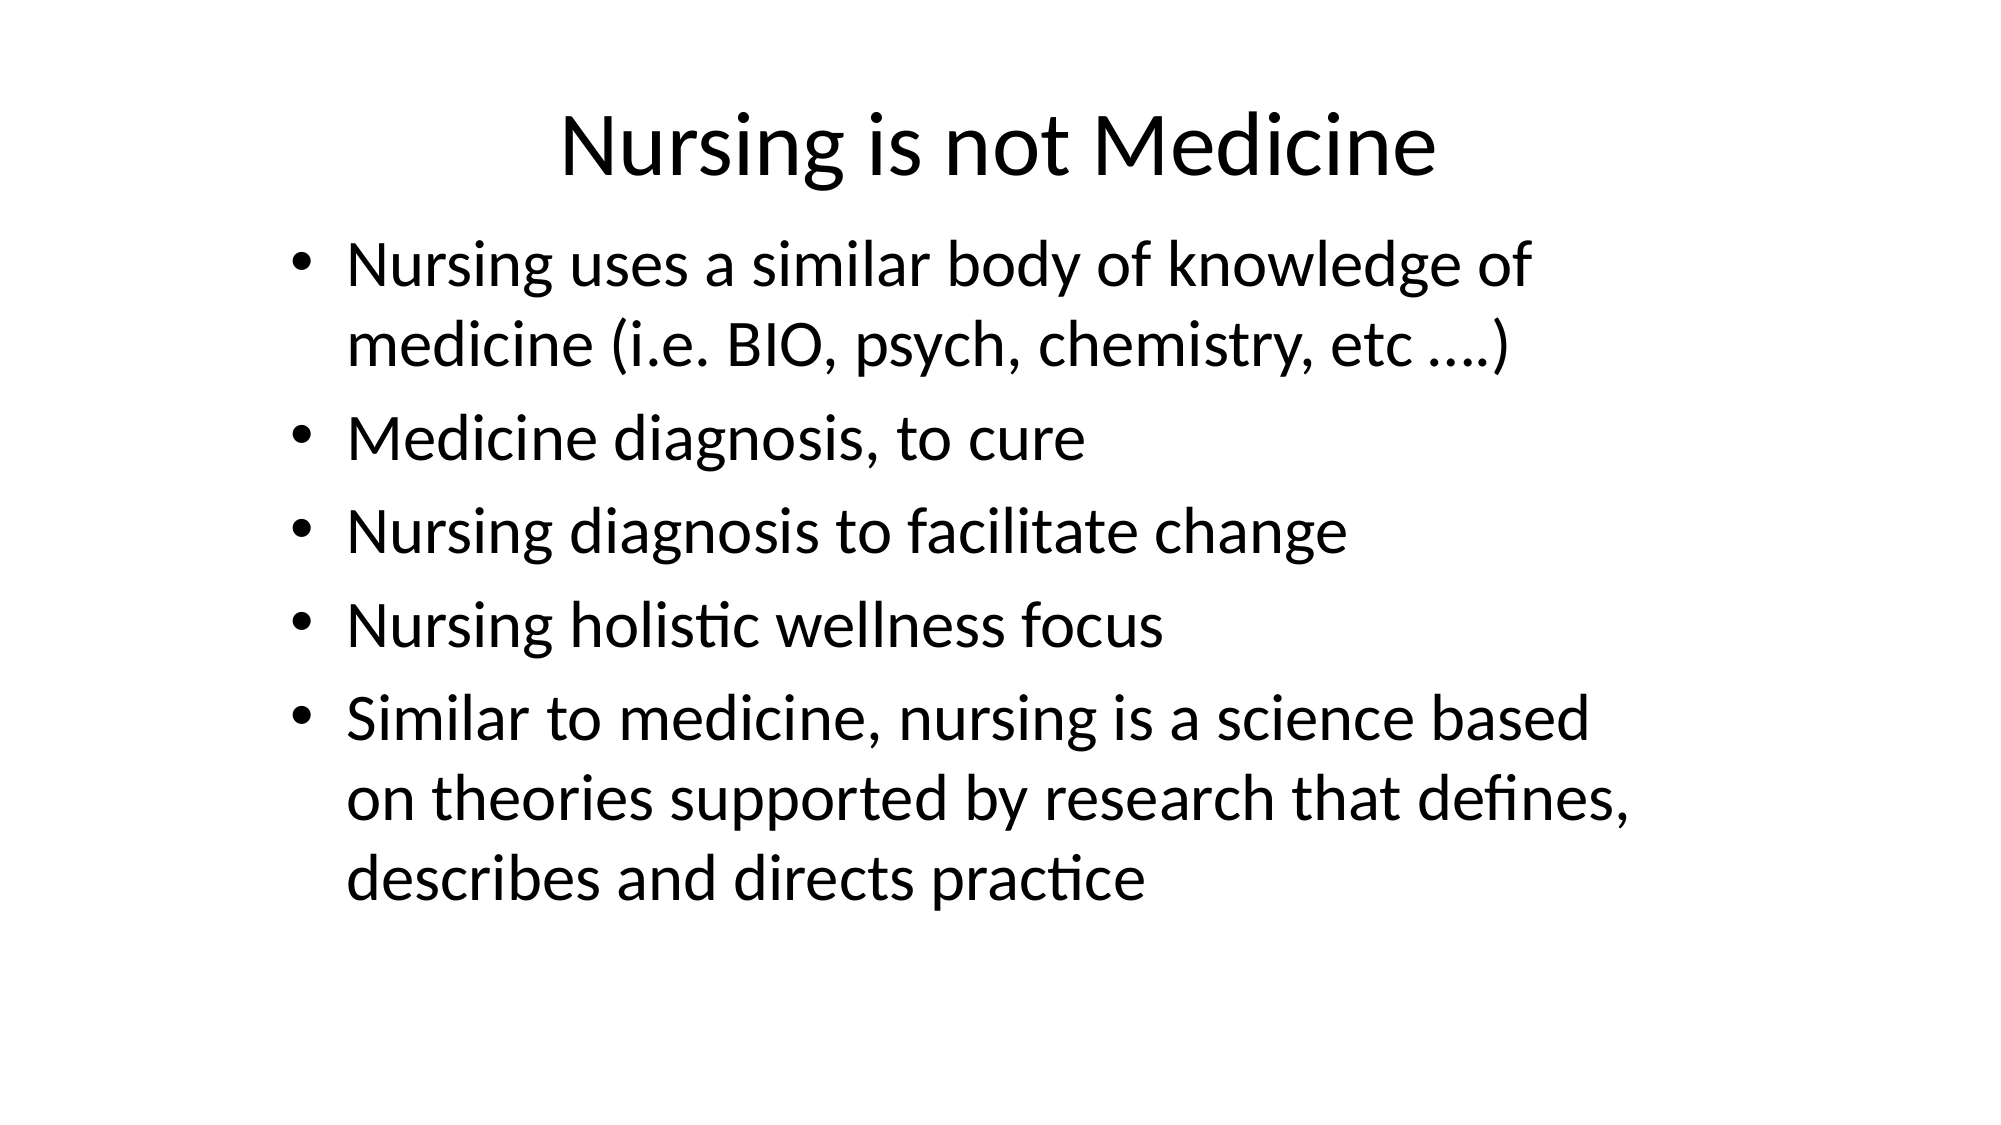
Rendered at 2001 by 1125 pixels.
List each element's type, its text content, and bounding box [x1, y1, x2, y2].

list Nursing uses a similar body of knowledge of medicine (i.e. BIO, psych, chemistry, etc ….) Medicine diagnosis, to cure Nursing diagnosis to facilitate change Nursing holistic wellness focus Similar to medicine, nursing is a science based on theories supported by research that defines, describes and directs practice [275, 212, 1675, 1088]
title Nursing is not Medicine [99, 45, 1900, 233]
